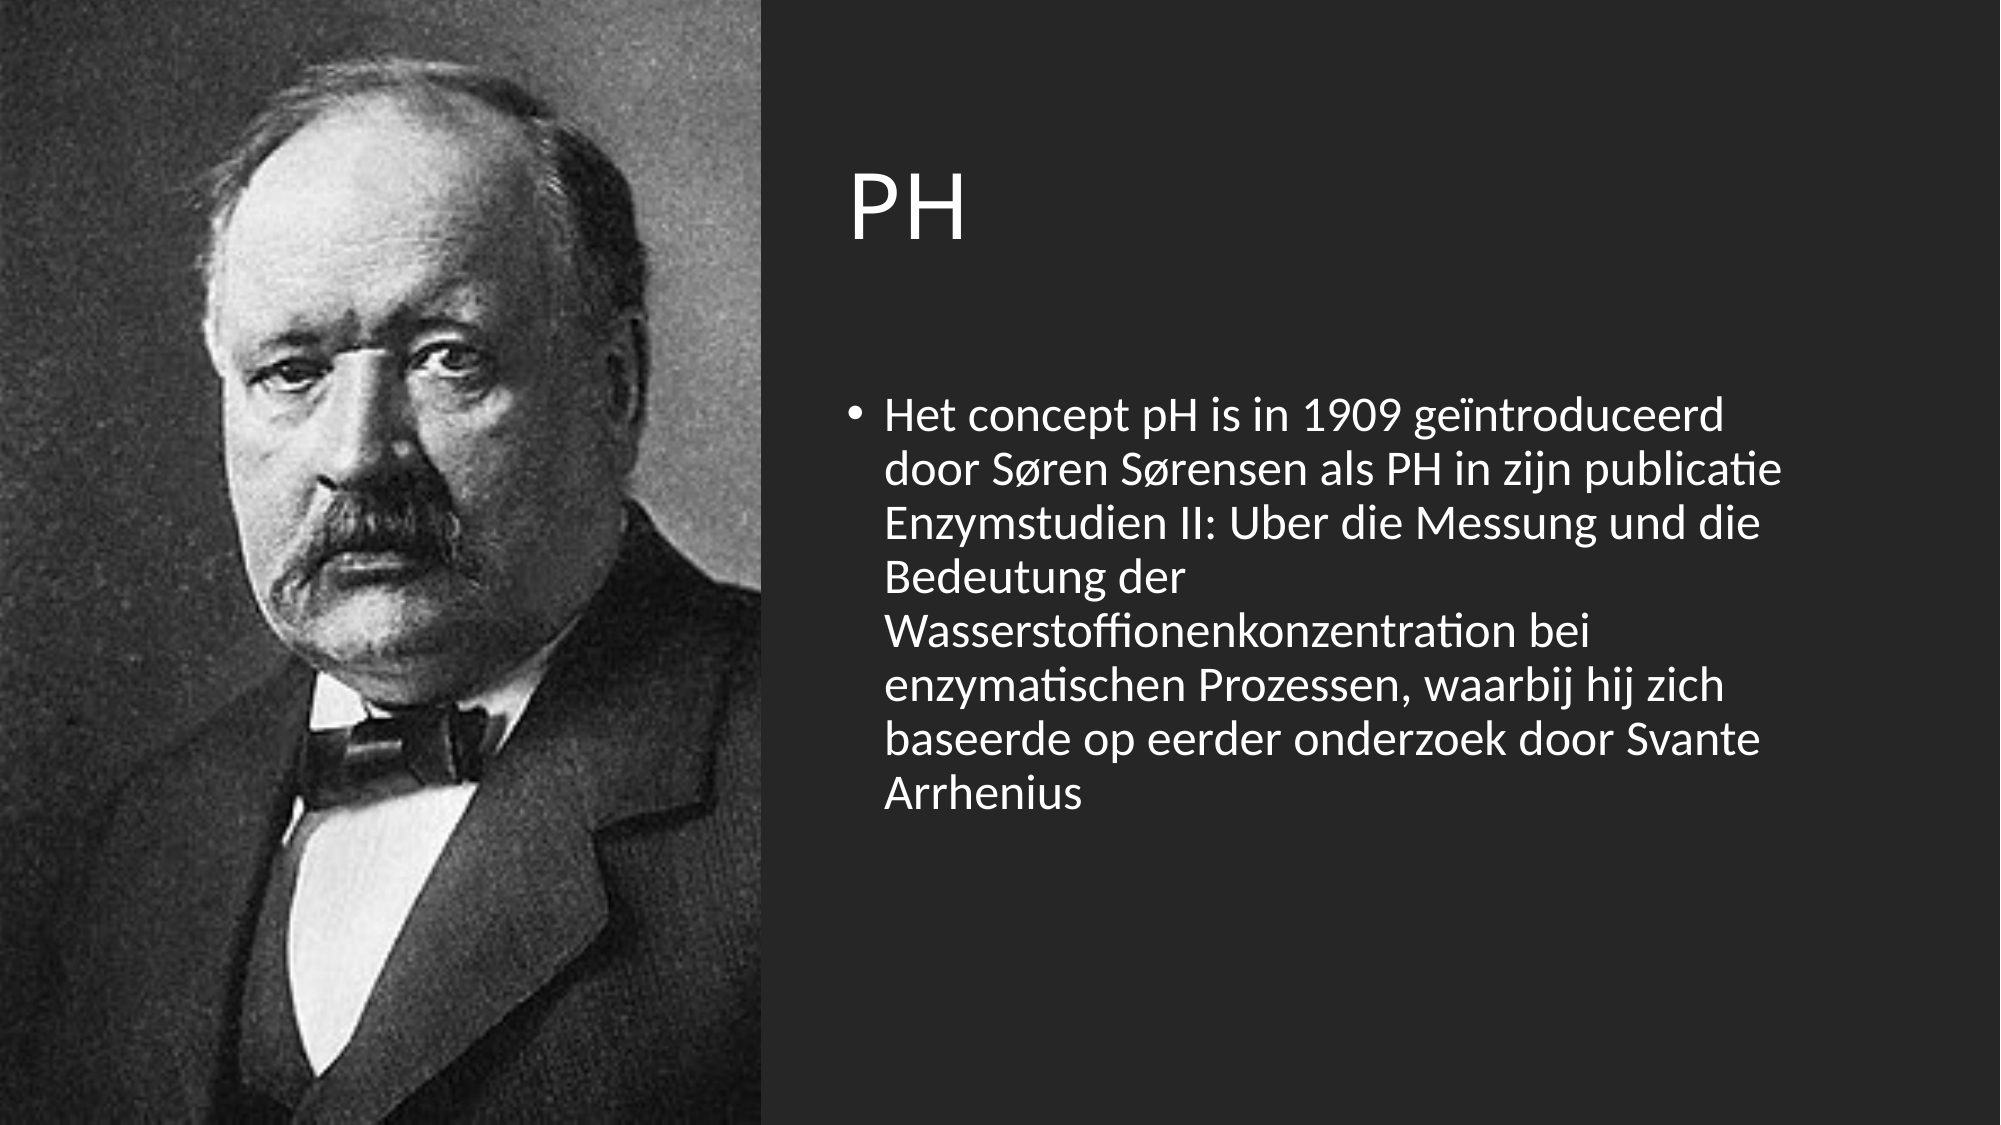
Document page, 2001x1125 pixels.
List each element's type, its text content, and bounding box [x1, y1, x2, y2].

title PH [831, 59, 1845, 360]
text_box [762, 0, 2000, 1125]
list Het concept pH is in 1909 geïntroduceerd door Søren Sørensen als PH in zijn publicatie Enzymstudien II: Uber die Messung und die Bedeutung der Wasserstoffionenkonzentration bei enzymatischen Prozessen, waarbij hij zich baseerde op eerder onderzoek door Svante Arrhenius [831, 381, 1845, 1014]
picture [0, 0, 762, 1125]
